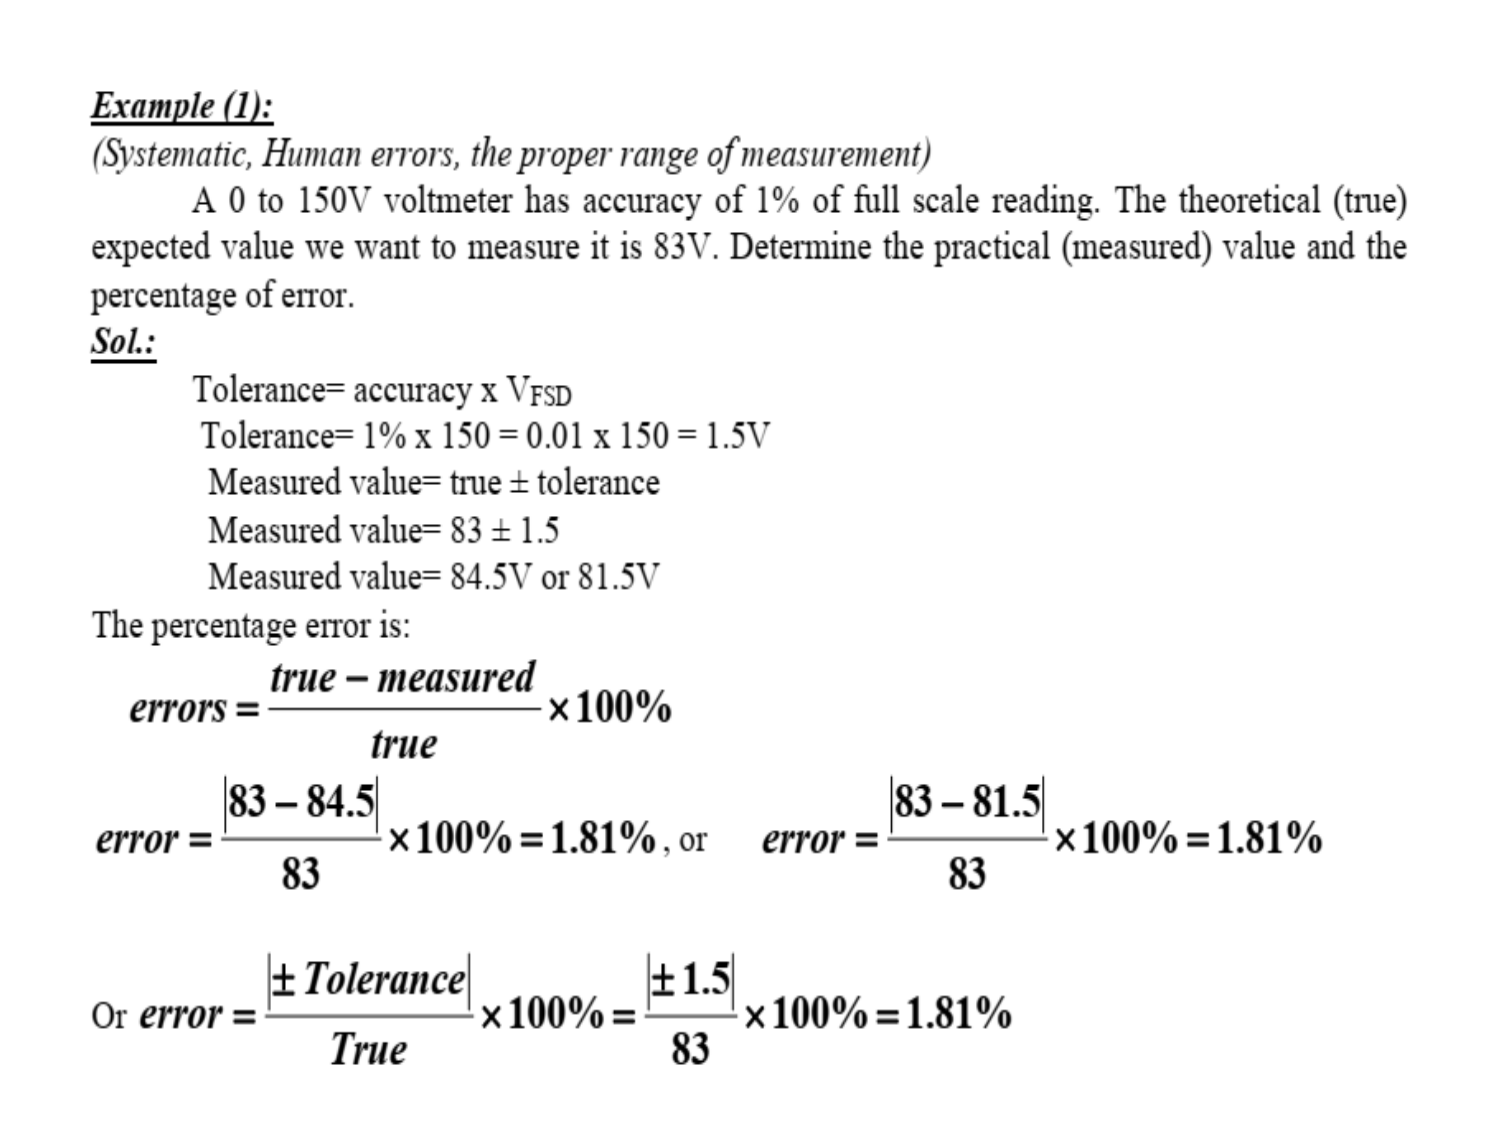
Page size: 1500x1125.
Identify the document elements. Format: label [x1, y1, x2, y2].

list [49, 74, 1451, 1076]
